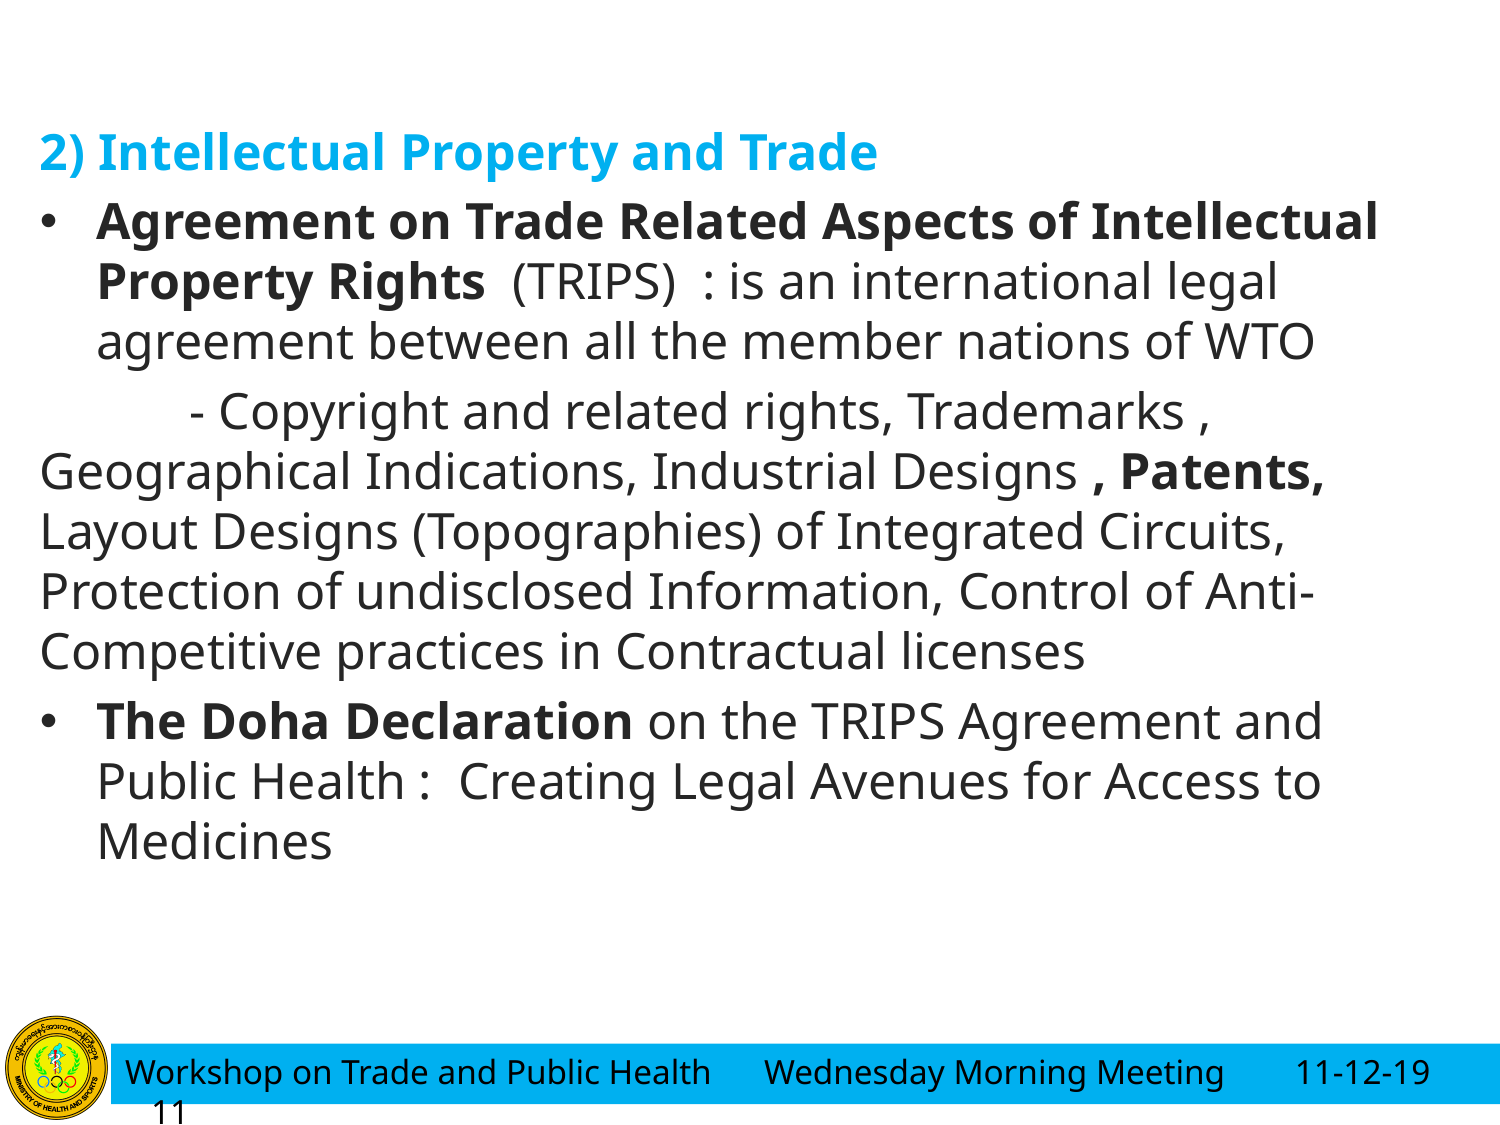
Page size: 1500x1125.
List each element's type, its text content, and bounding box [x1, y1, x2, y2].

list 2) Intellectual Property and Trade Agreement on Trade Related Aspects of Intellectual Property Rights (TRIPS) : is an international legal agreement between all the member nations of WTO - Copyright and related rights, Trademarks , Geographical Indications, Industrial Designs , Patents, Layout Designs (Topographies) of Integrated Circuits, Protection of undisclosed Information, Control of Anti- Competitive practices in Contractual licenses The Doha Declaration on the TRIPS Agreement and Public Health : Creating Legal Avenues for Access to Medicines [24, 112, 1488, 1013]
picture [2, 1010, 111, 1125]
